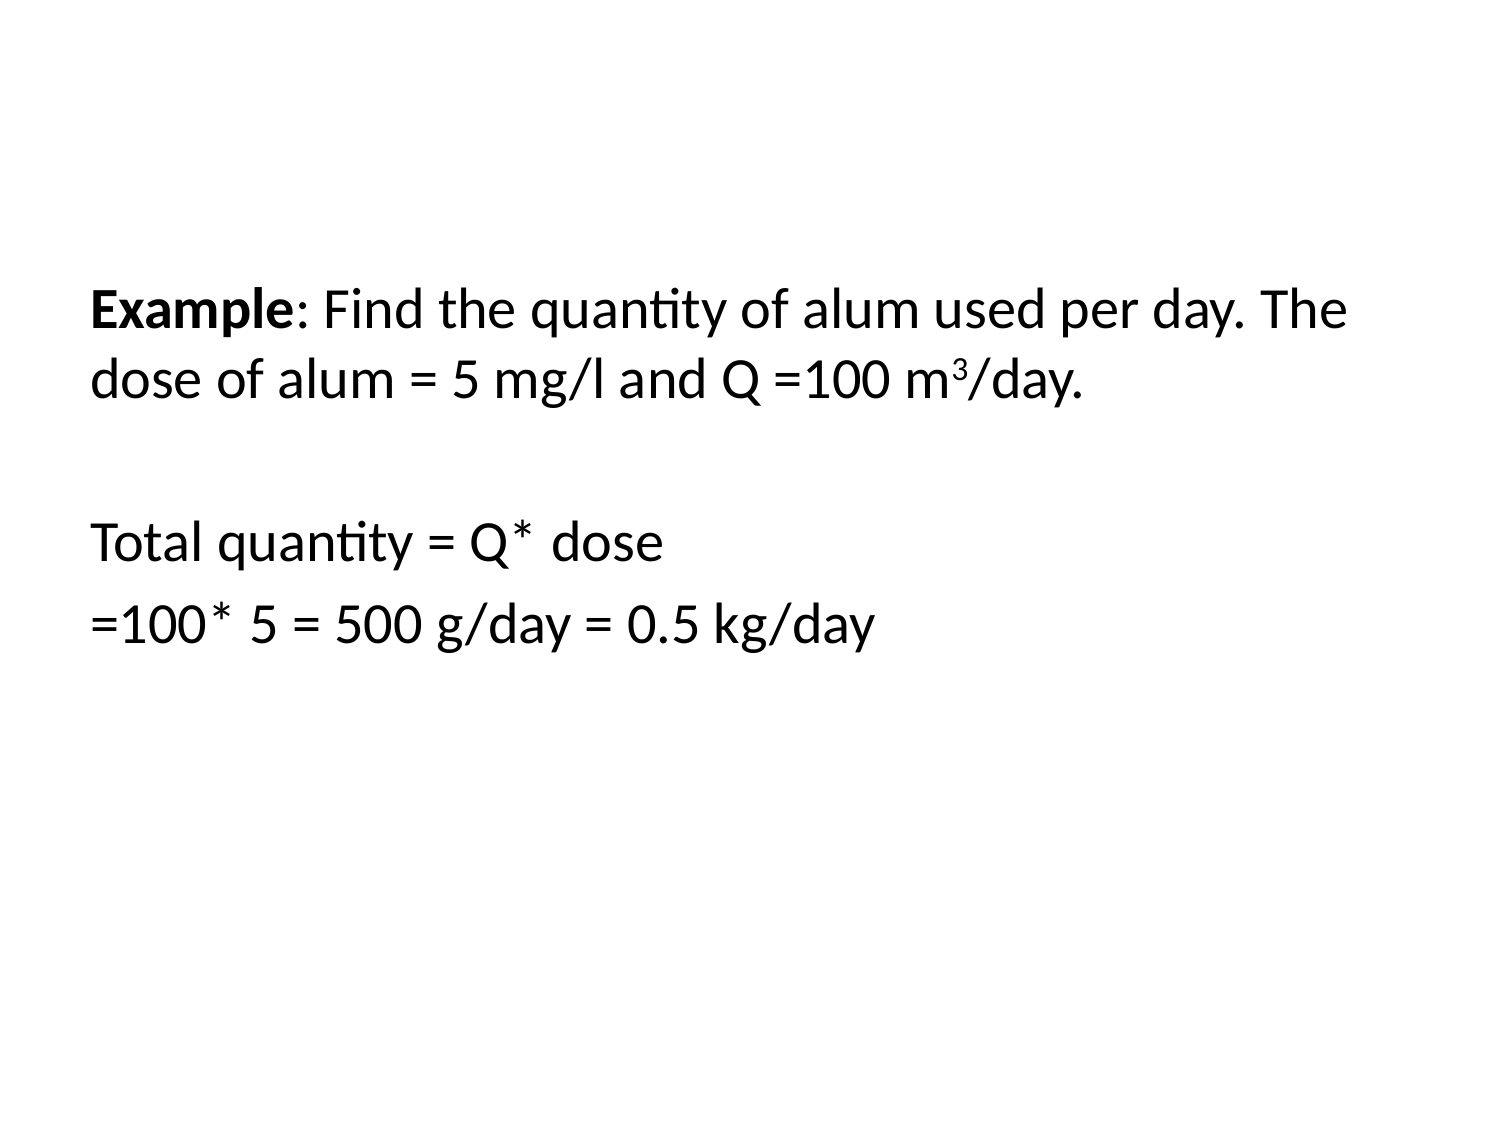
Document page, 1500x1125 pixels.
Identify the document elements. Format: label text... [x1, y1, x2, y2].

list Example: Find the quantity of alum used per day. The dose of alum = 5 mg/l and Q =100 m3/day. Total quantity = Q* dose =100* 5 = 500 g/day = 0.5 kg/day [75, 262, 1425, 1005]
